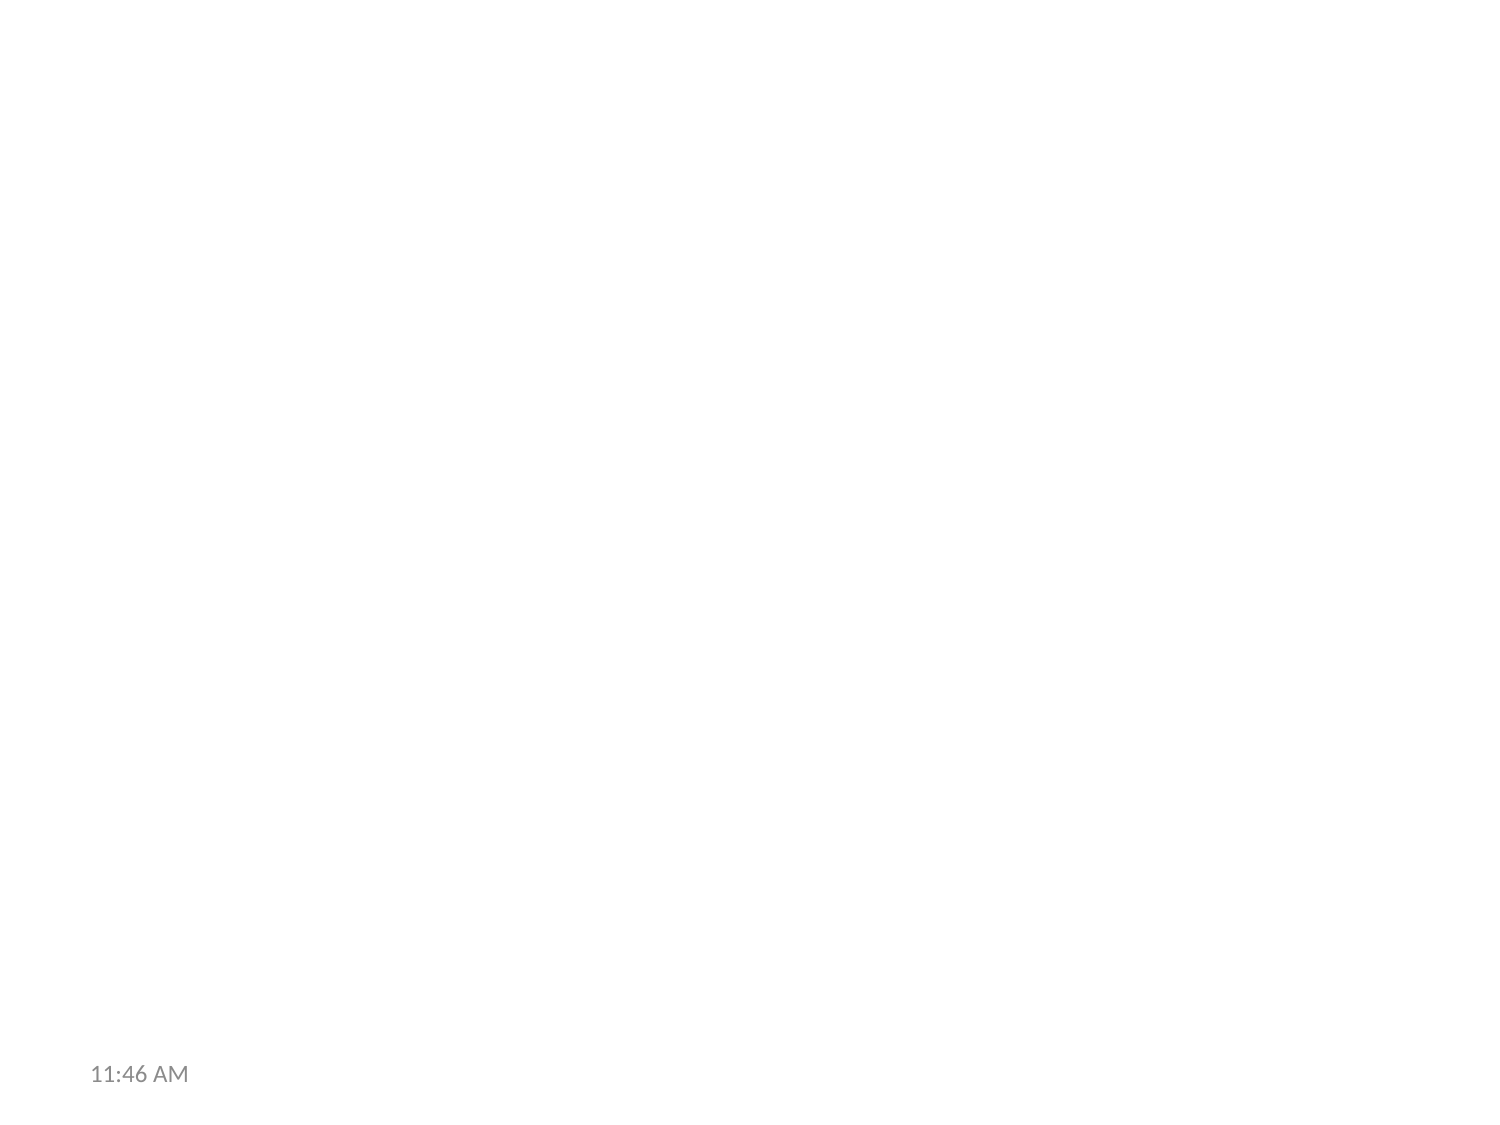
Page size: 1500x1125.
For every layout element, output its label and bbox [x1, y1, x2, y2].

slide_number [75, 1042, 425, 1103]
